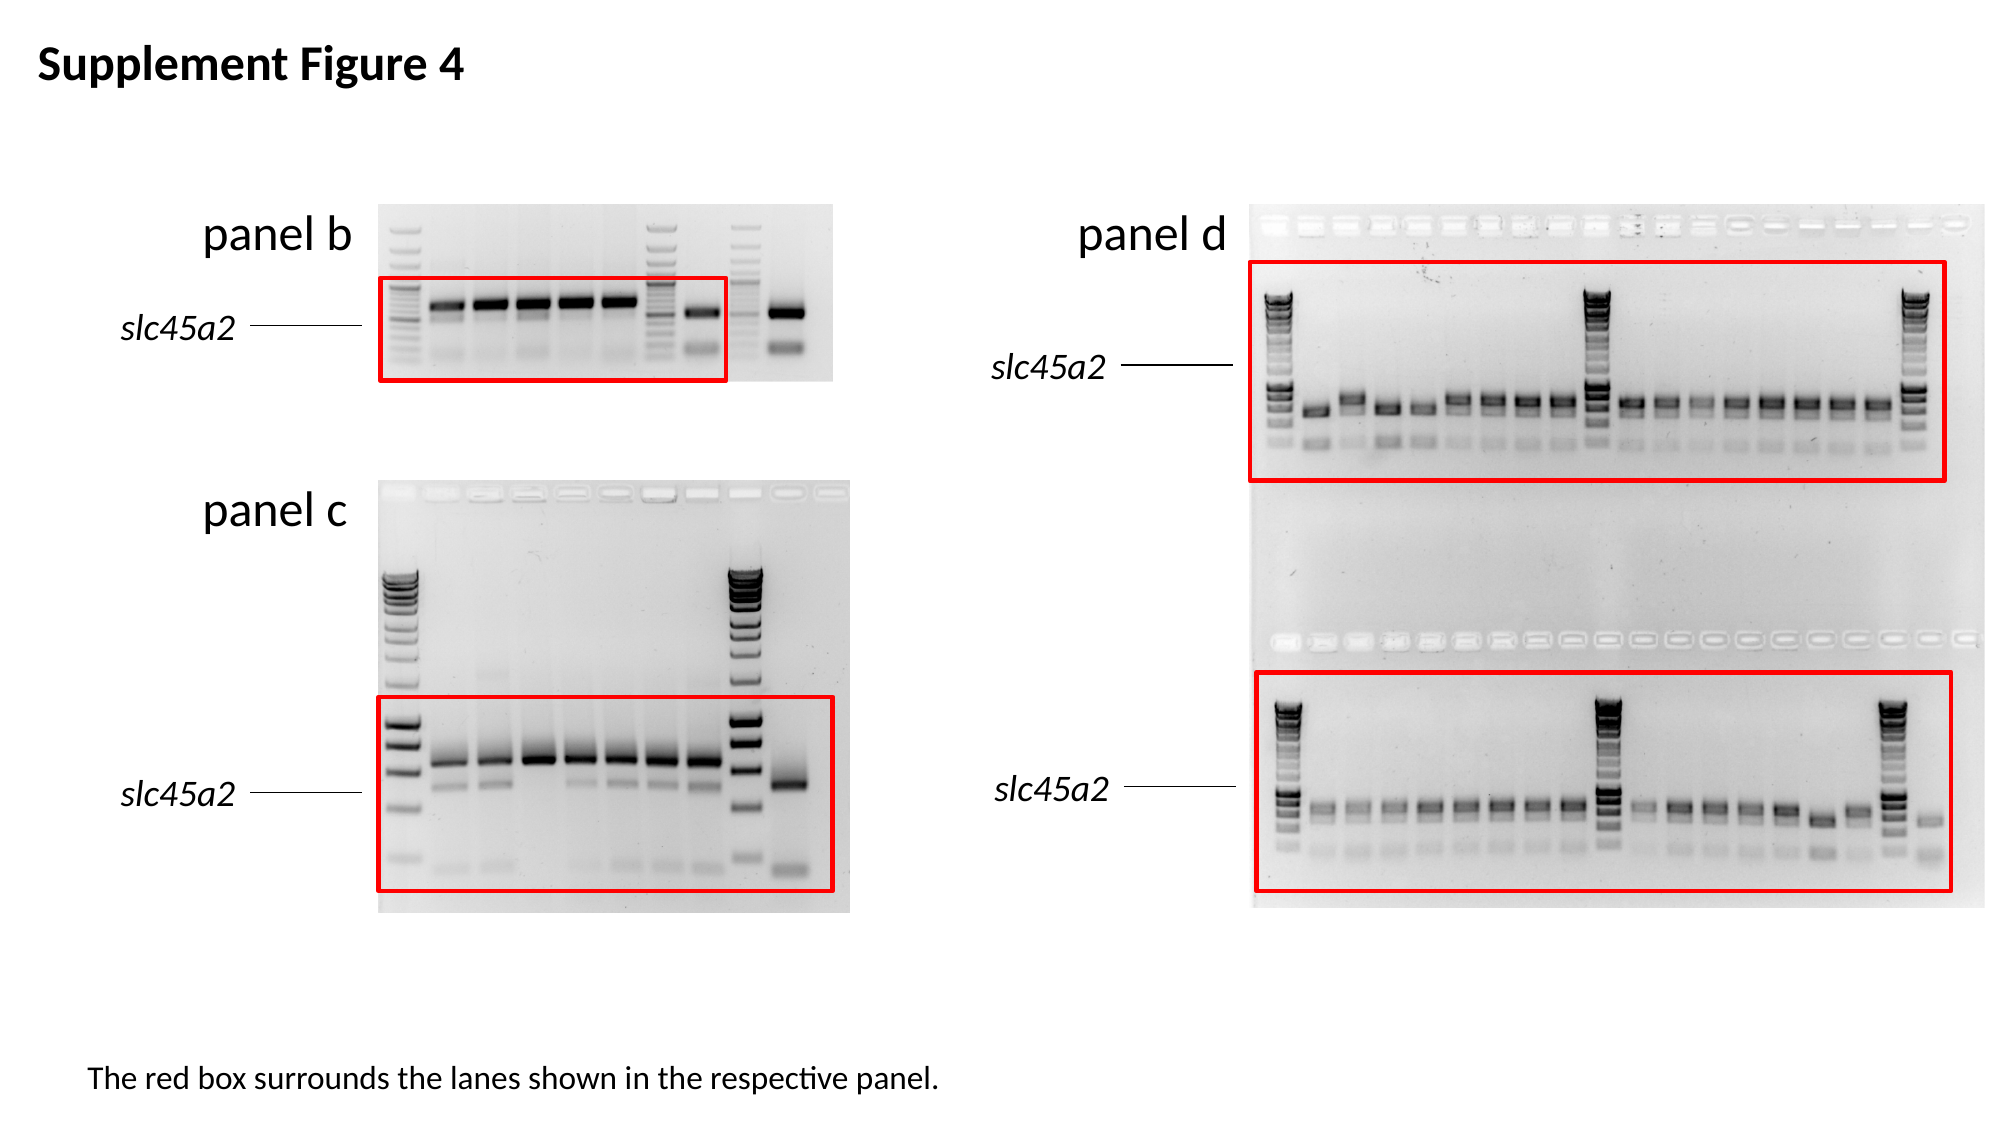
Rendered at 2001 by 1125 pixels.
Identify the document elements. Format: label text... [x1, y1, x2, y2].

picture [378, 480, 850, 913]
text_box panel c [187, 469, 381, 544]
text_box The red box surrounds the lanes shown in the respective panel. [72, 1049, 2000, 1104]
text_box slc45a2 [105, 761, 250, 822]
text_box slc45a2 [105, 295, 250, 356]
text_box Supplement Figure 4 [22, 22, 480, 98]
text_box slc45a2 [979, 756, 1124, 817]
text_box panel b [187, 193, 381, 269]
text_box panel d [1062, 193, 1250, 269]
picture [378, 204, 833, 382]
picture [1249, 204, 1985, 908]
text_box slc45a2 [975, 334, 1121, 395]
